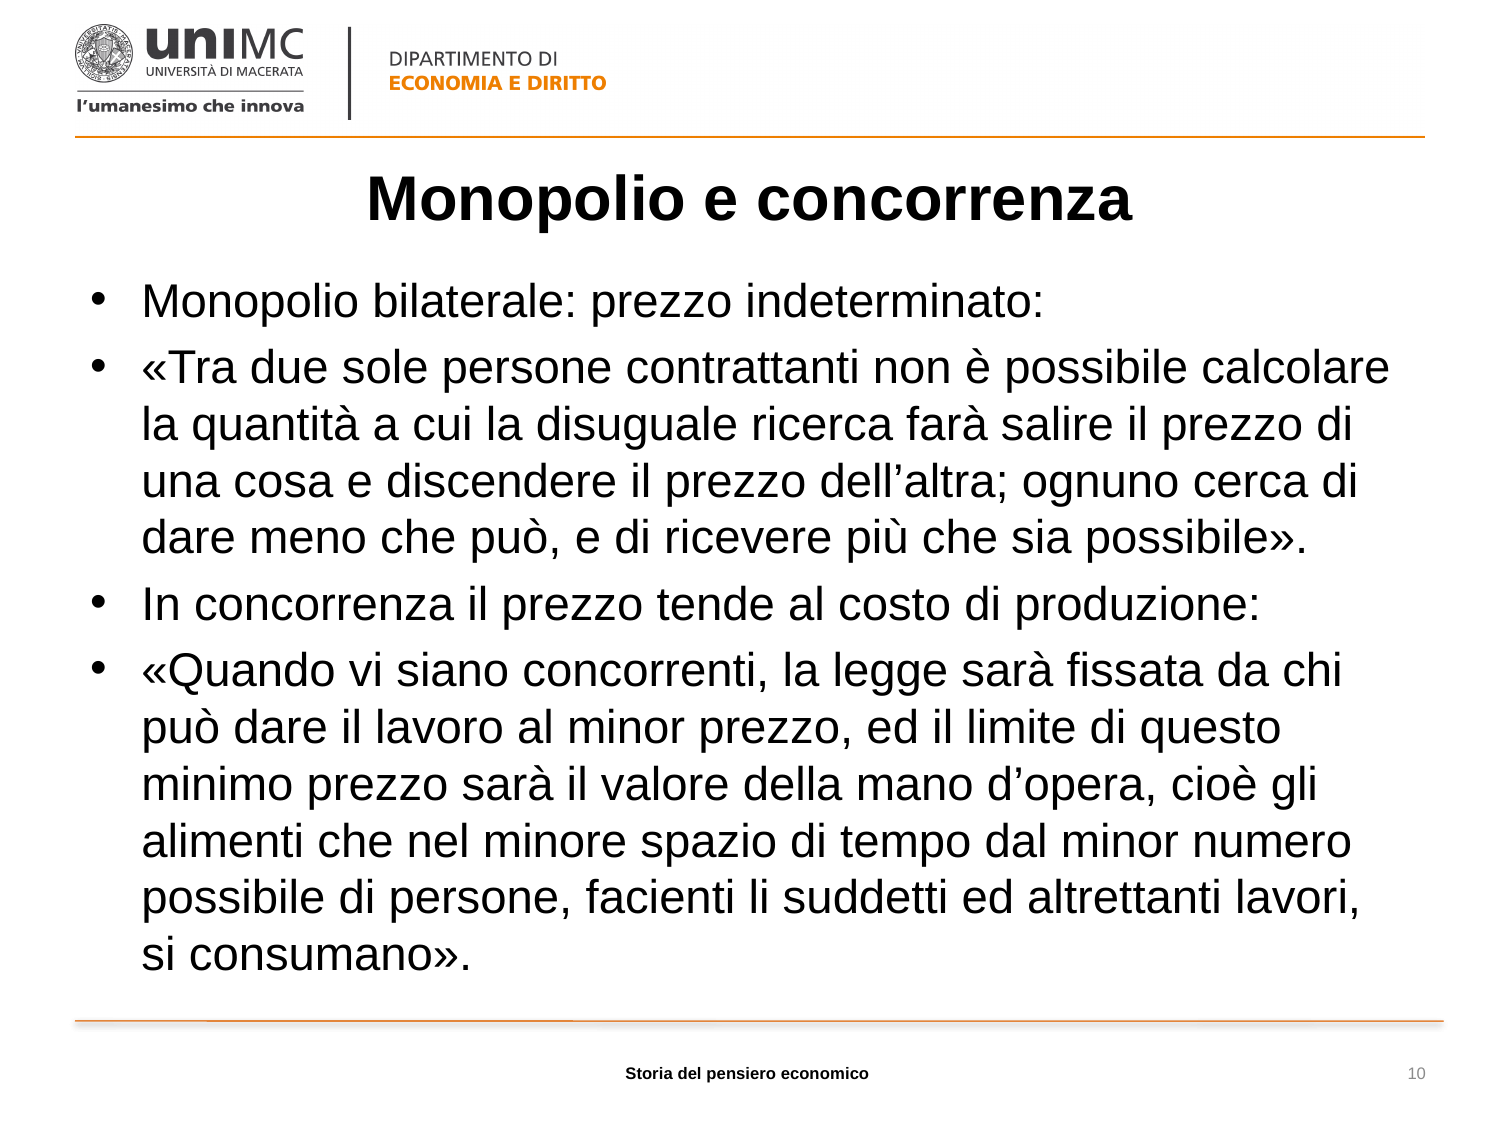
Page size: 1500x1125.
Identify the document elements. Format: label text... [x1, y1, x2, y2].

picture [75, 24, 1425, 138]
slide_number 10 [1091, 1042, 1442, 1103]
list Monopolio bilaterale: prezzo indeterminato: «Tra due sole persone contrattanti non è possibile calcolare la quantità a cui la disuguale ricerca farà salire il prezzo di una cosa e discendere il prezzo dell’altra; ognuno cerca di dare meno che può, e di ricevere più che sia possibile». In concorrenza il prezzo tende al costo di produzione: «Quando vi siano concorrenti, la legge sarà fissata da chi può dare il lavoro al minor prezzo, ed il limite di questo minimo prezzo sarà il valore della mano d’opera, cioè gli alimenti che nel minore spazio di tempo dal minor numero possibile di persone, facienti li suddetti ed altrettanti lavori, si consumano». [75, 262, 1425, 1005]
title Monopolio e concorrenza [75, 149, 1425, 241]
footer Storia del pensiero economico [512, 1042, 988, 1103]
